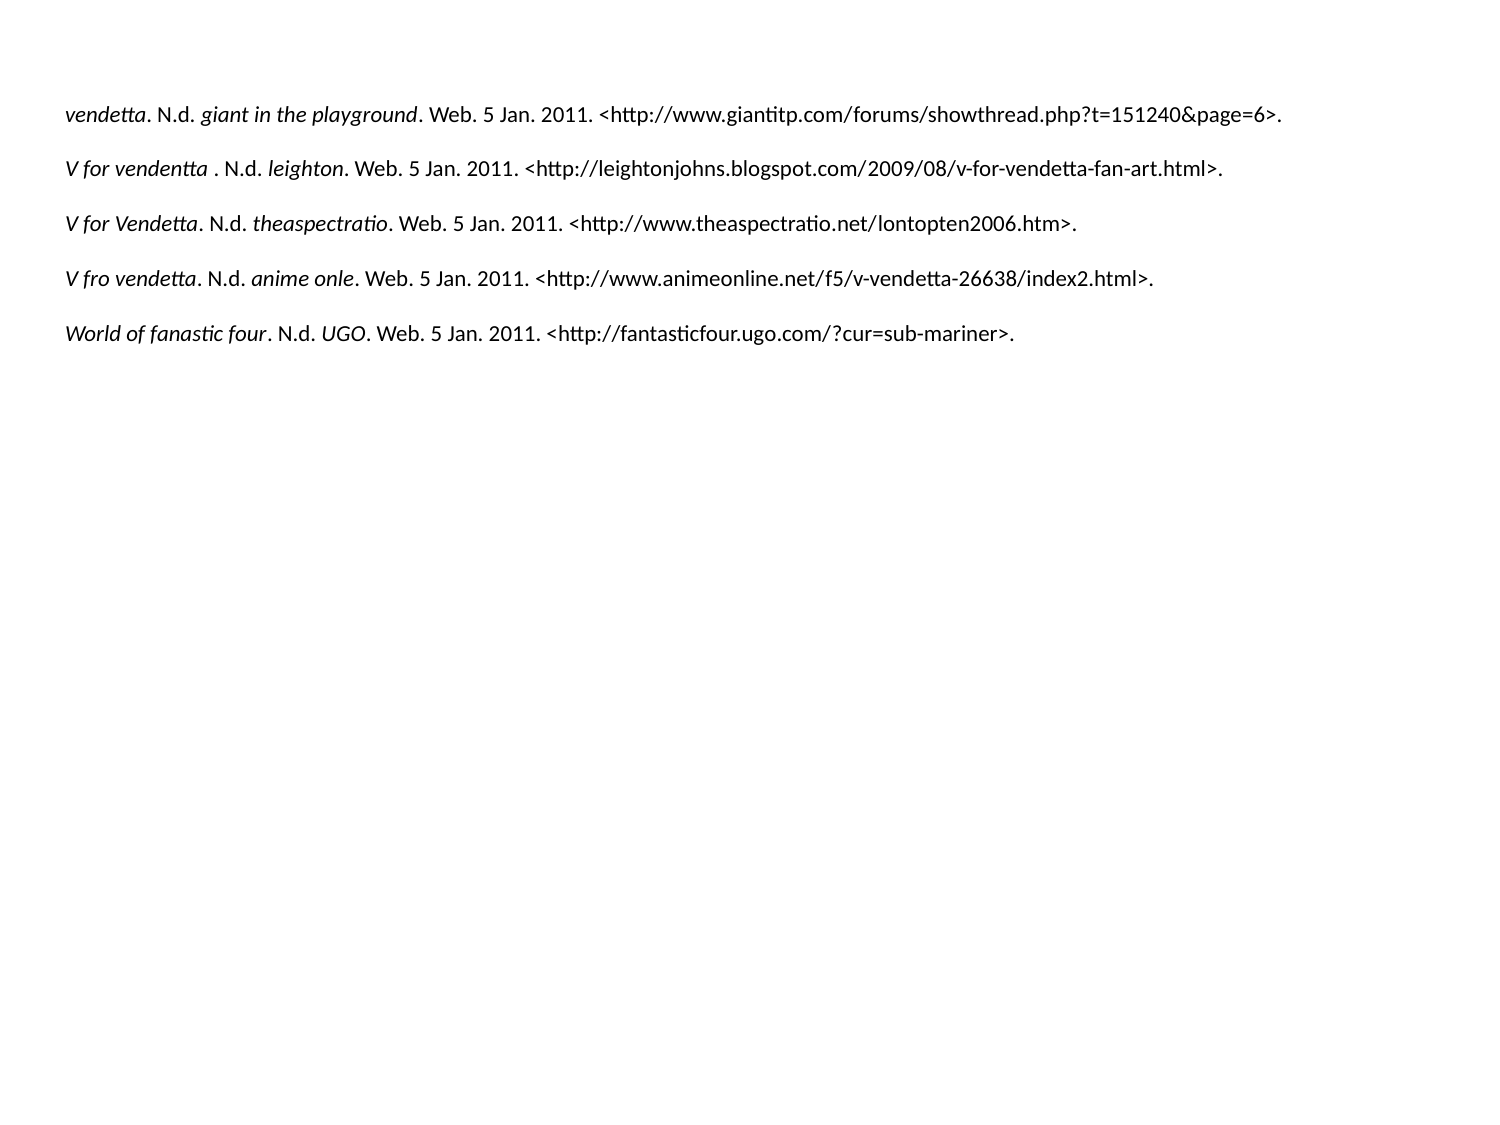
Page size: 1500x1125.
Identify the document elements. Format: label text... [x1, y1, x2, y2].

text_box vendetta. N.d. giant in the playground. Web. 5 Jan. 2011. <http://www.giantitp.com/‌forums/‌showthread.php?t=151240&page=6>. V for vendentta . N.d. leighton. Web. 5 Jan. 2011. <http://leightonjohns.blogspot.com/‌2009/‌08/‌v-for-vendetta-fan-art.html>. V for Vendetta. N.d. theaspectratio. Web. 5 Jan. 2011. <http://www.theaspectratio.net/‌lontopten2006.htm>. V fro vendetta. N.d. anime onle. Web. 5 Jan. 2011. <http://www.animeonline.net/‌f5/‌v-vendetta-26638/‌index2.html>. World of fanastic four. N.d. UGO. Web. 5 Jan. 2011. <http://fantasticfour.ugo.com/‌?cur=sub-mariner>. [50, 64, 1450, 354]
